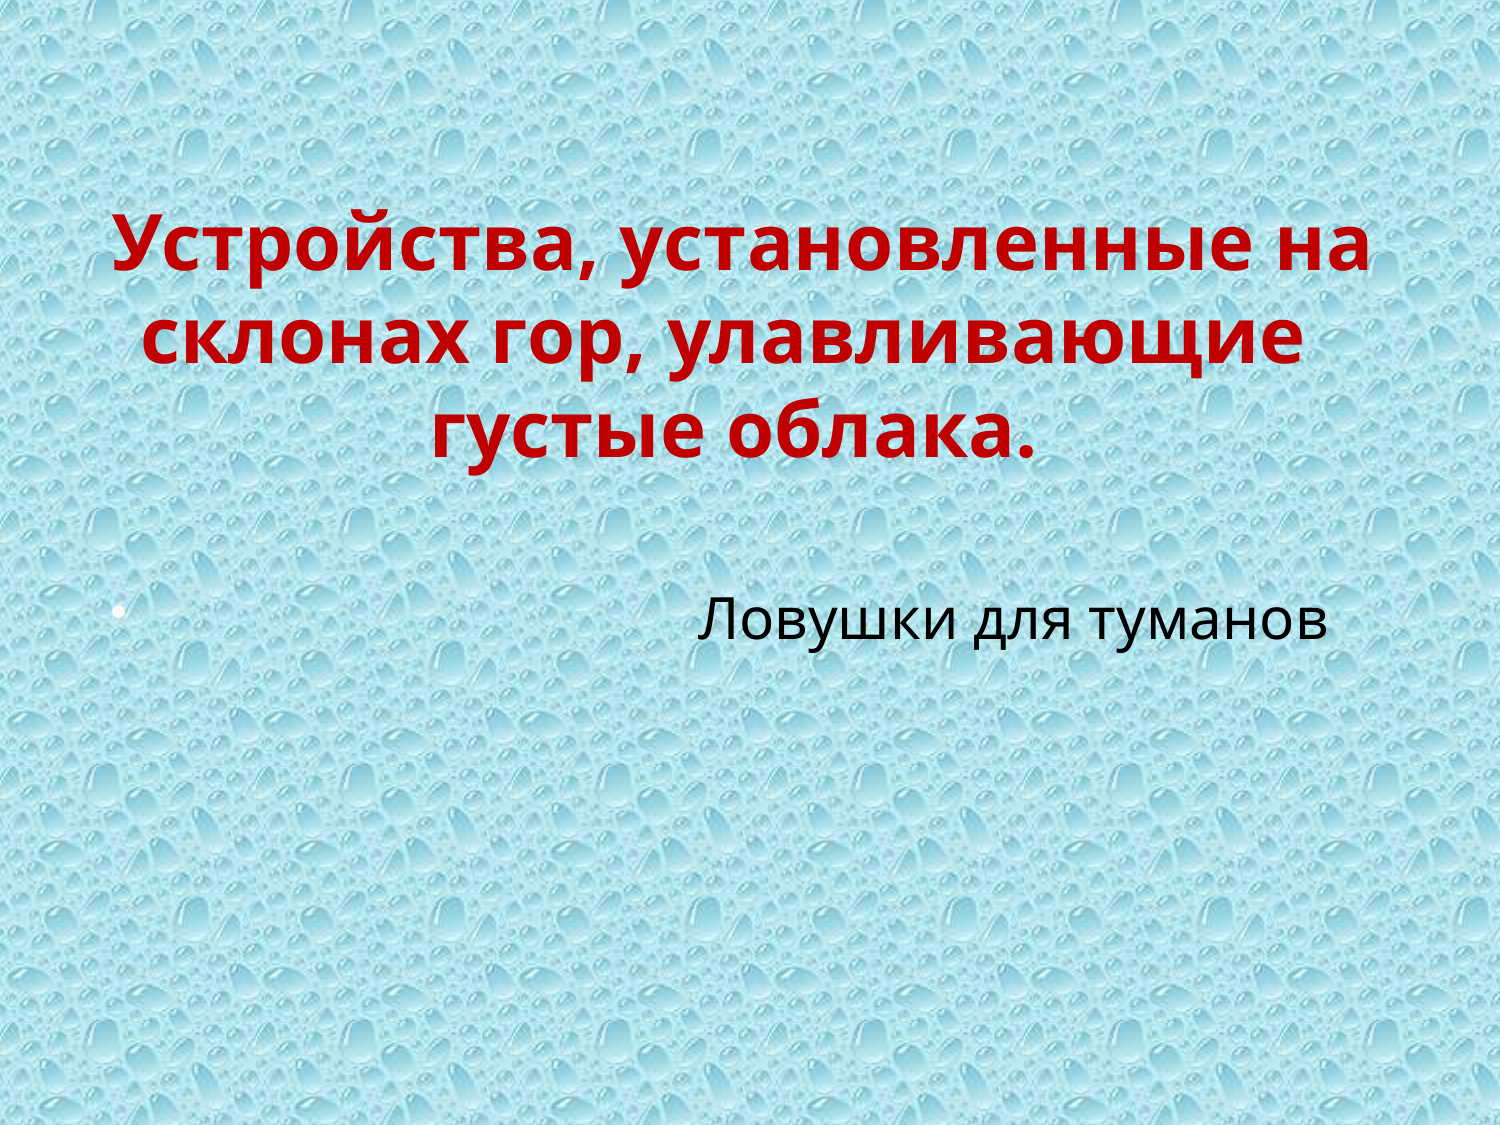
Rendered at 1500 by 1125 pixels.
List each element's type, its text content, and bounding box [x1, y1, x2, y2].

title Устройства, установленные на склонах гор, улавливающие густые облака. [58, 152, 1409, 600]
picture [0, 0, 1500, 1125]
list Ловушки для туманов [74, 573, 1426, 669]
